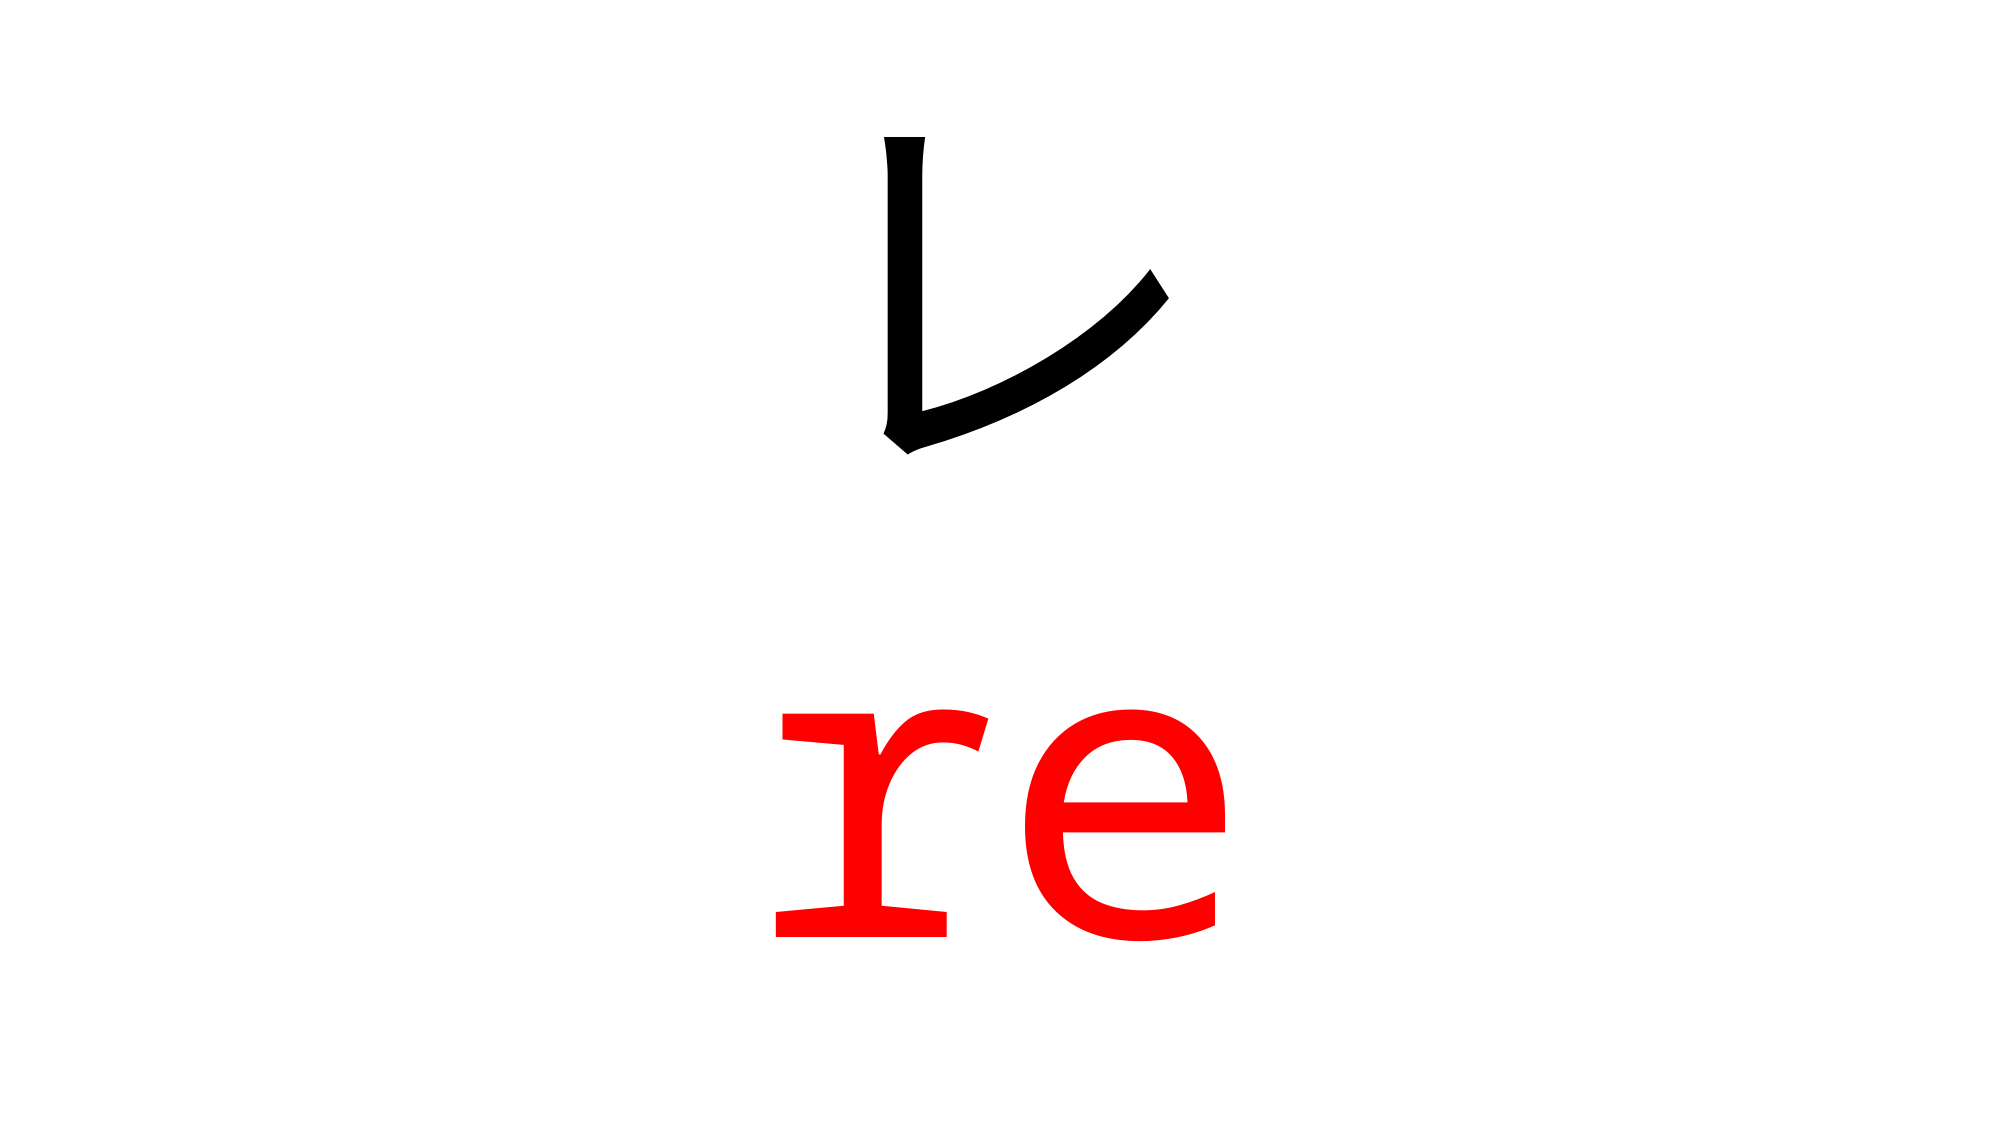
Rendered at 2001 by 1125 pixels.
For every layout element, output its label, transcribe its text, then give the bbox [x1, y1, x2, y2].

text_box re [249, 562, 1750, 1036]
title レ [249, 71, 1750, 545]
